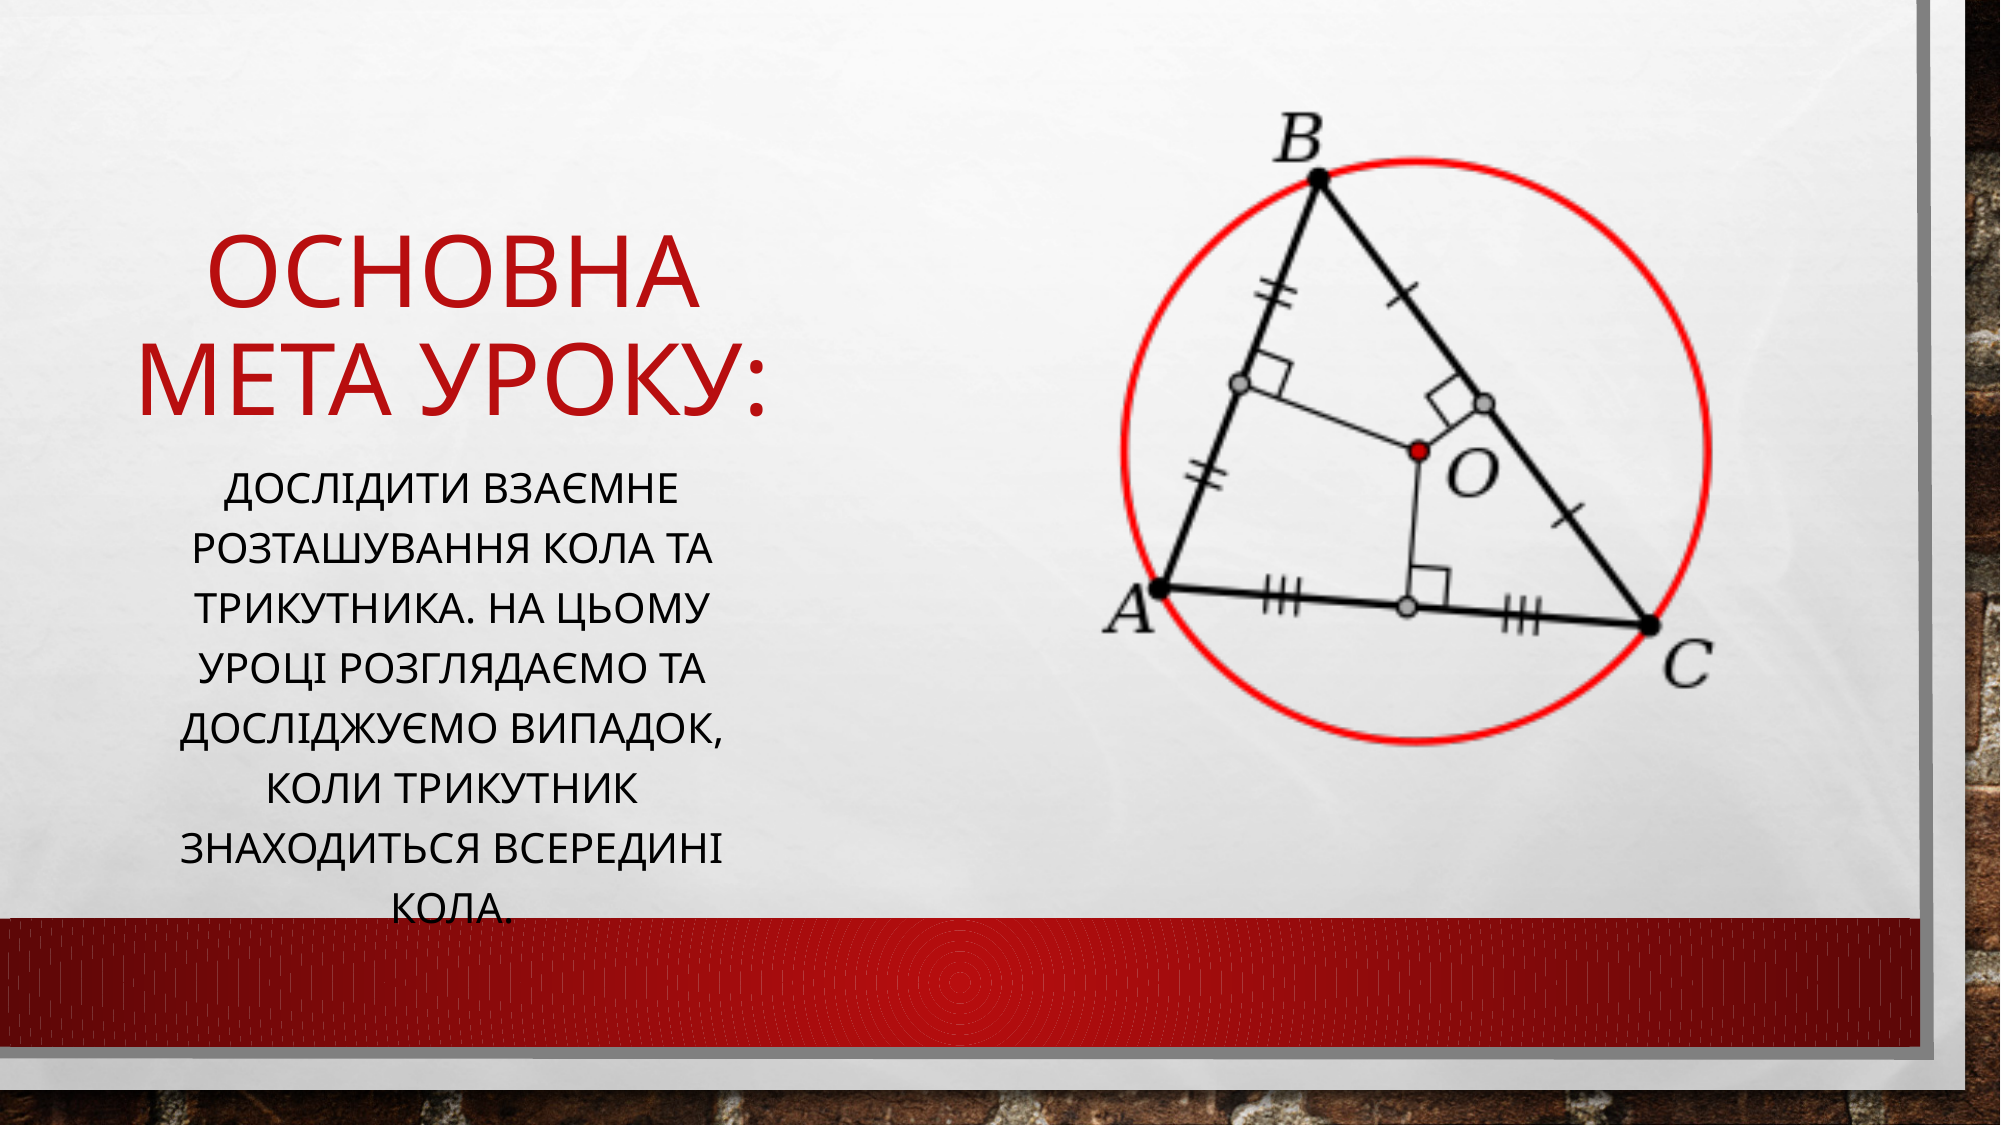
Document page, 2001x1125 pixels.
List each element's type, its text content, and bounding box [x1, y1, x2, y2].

title Основна мета уроку: [113, 112, 791, 444]
picture [0, 0, 2000, 1125]
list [1063, 89, 1745, 766]
list дослідити взаємне розташування кола та трикутника. На цьому уроці розглядаємо та досліджуємо випадок, коли трикутник знаходиться всередині кола. [113, 444, 791, 882]
